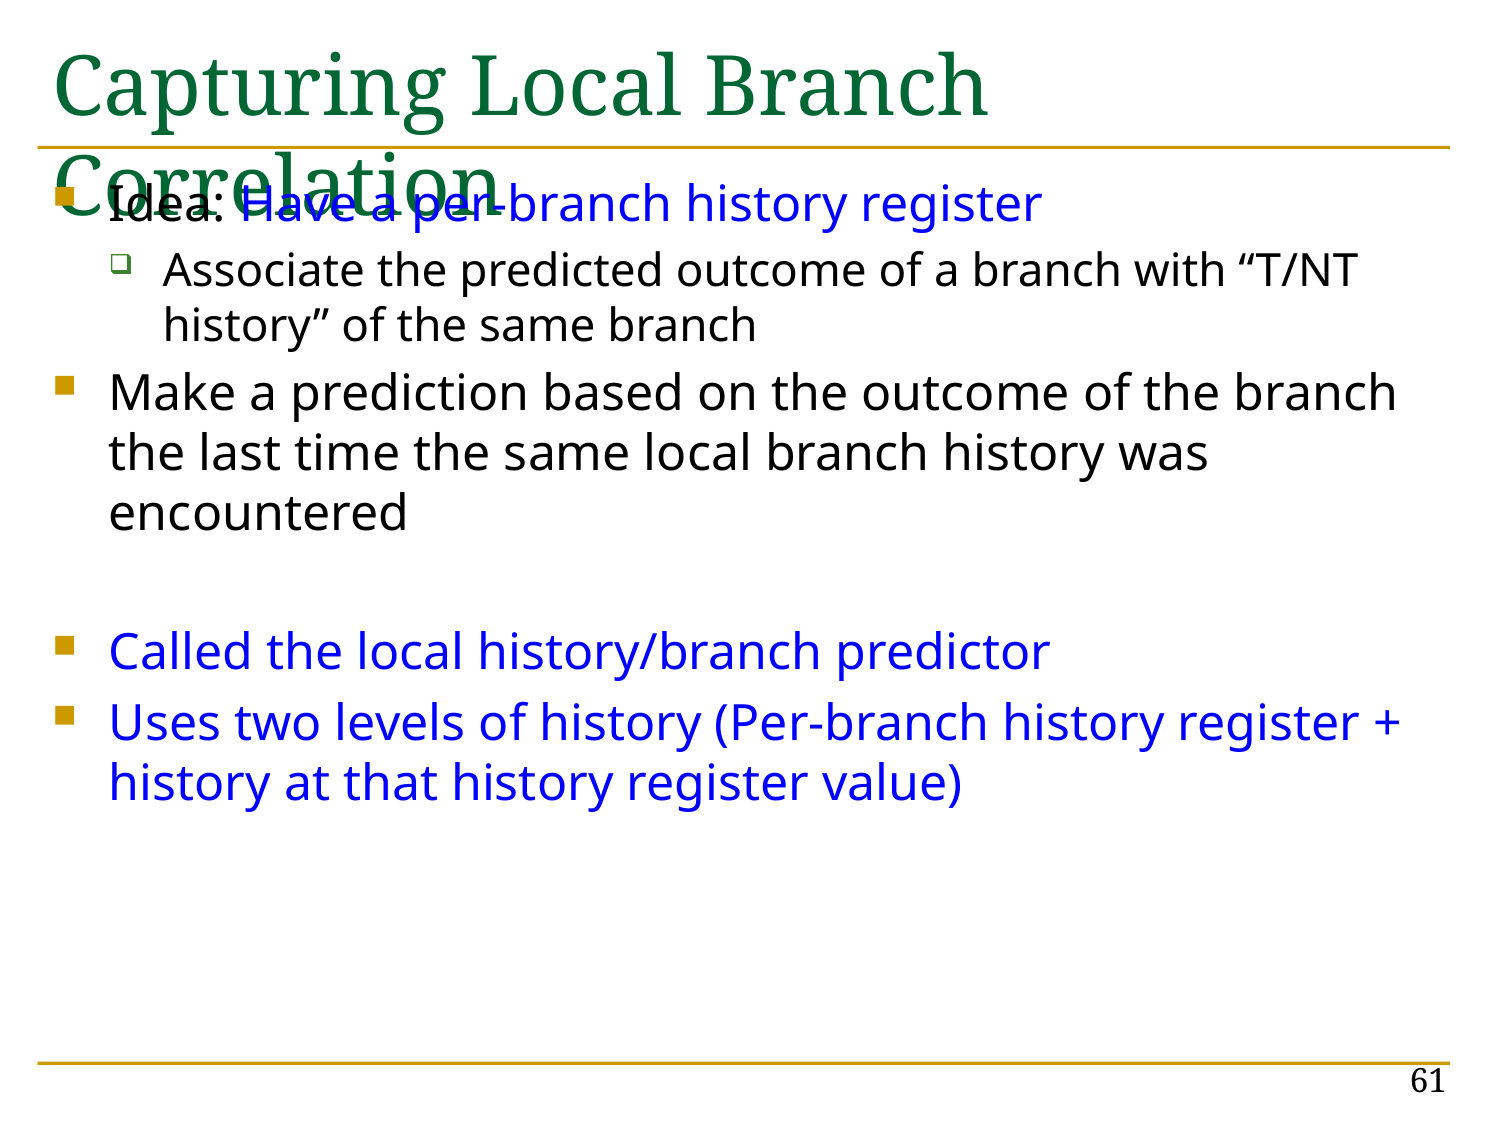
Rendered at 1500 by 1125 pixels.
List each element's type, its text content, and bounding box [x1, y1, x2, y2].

list Idea: Have a per-branch history register Associate the predicted outcome of a branch with “T/NT history” of the same branch Make a prediction based on the outcome of the branch the last time the same local branch history was encountered Called the local history/branch predictor Uses two levels of history (Per-branch history register + history at that history register value) [37, 163, 1488, 1016]
title Capturing Local Branch Correlation [37, 24, 1450, 163]
slide_number 61 [1111, 1036, 1462, 1112]
